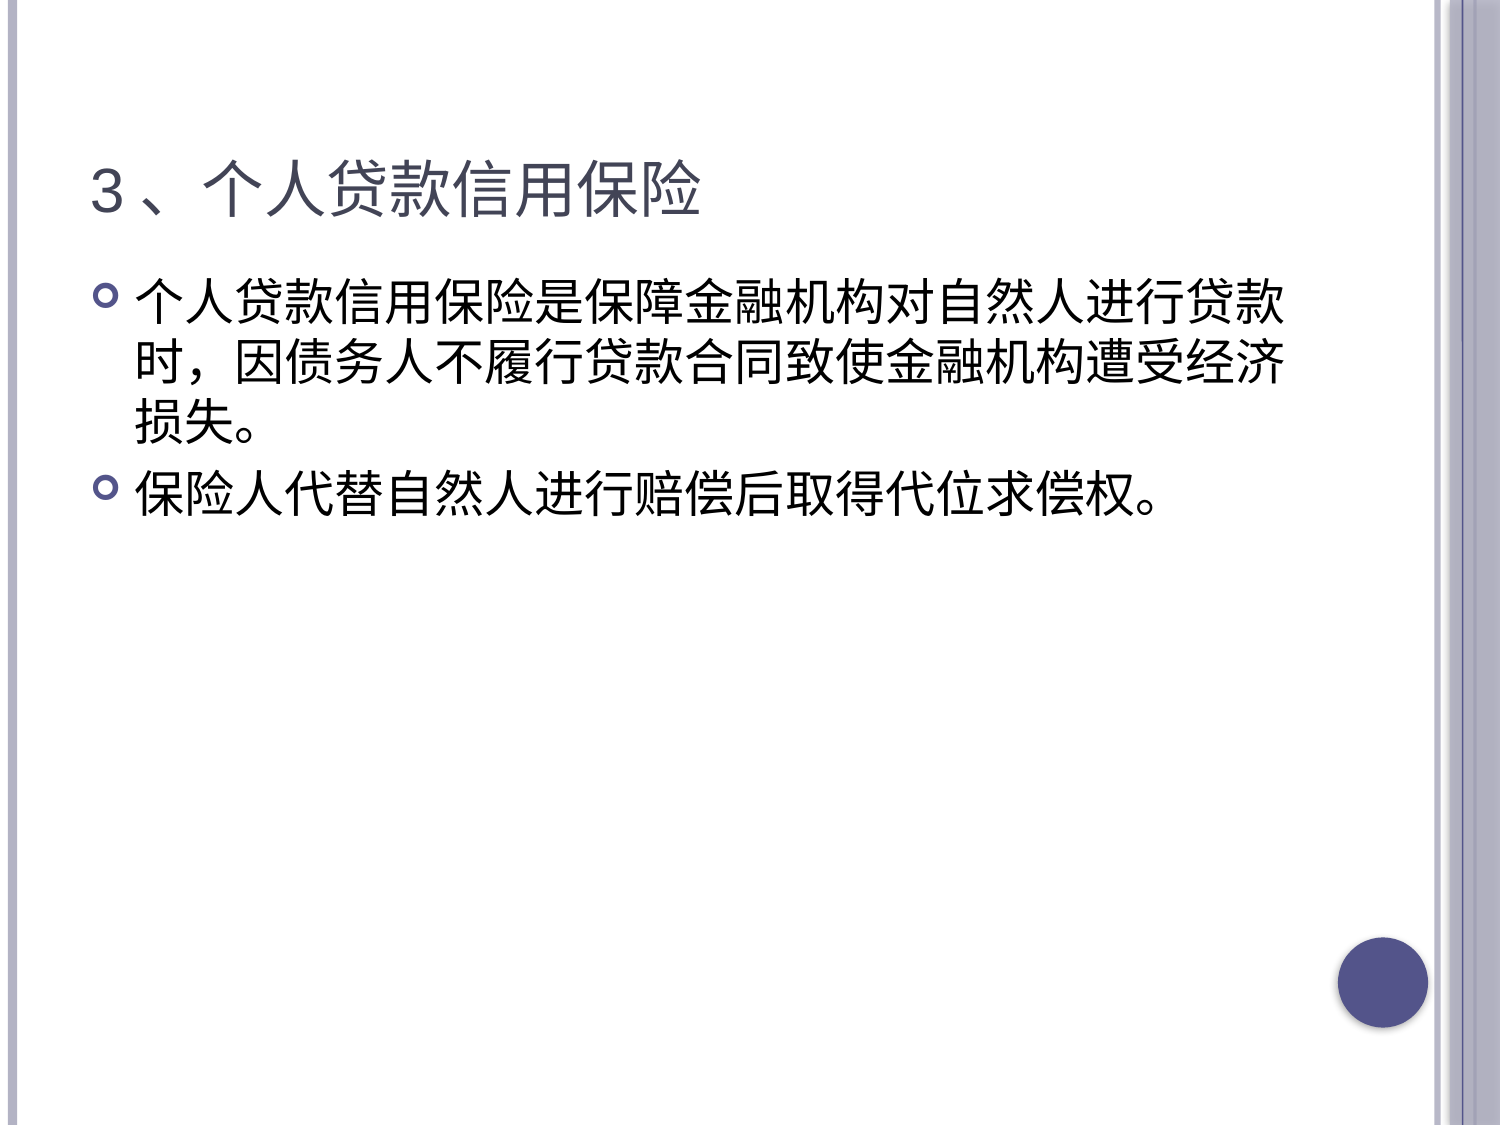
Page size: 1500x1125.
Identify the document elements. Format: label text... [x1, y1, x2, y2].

title 3、个人贷款信用保险 [75, 45, 1300, 233]
list 个人贷款信用保险是保障金融机构对自然人进行贷款时，因债务人不履行贷款合同致使金融机构遭受经济损失。 保险人代替自然人进行赔偿后取得代位求偿权。 [74, 262, 1301, 1063]
